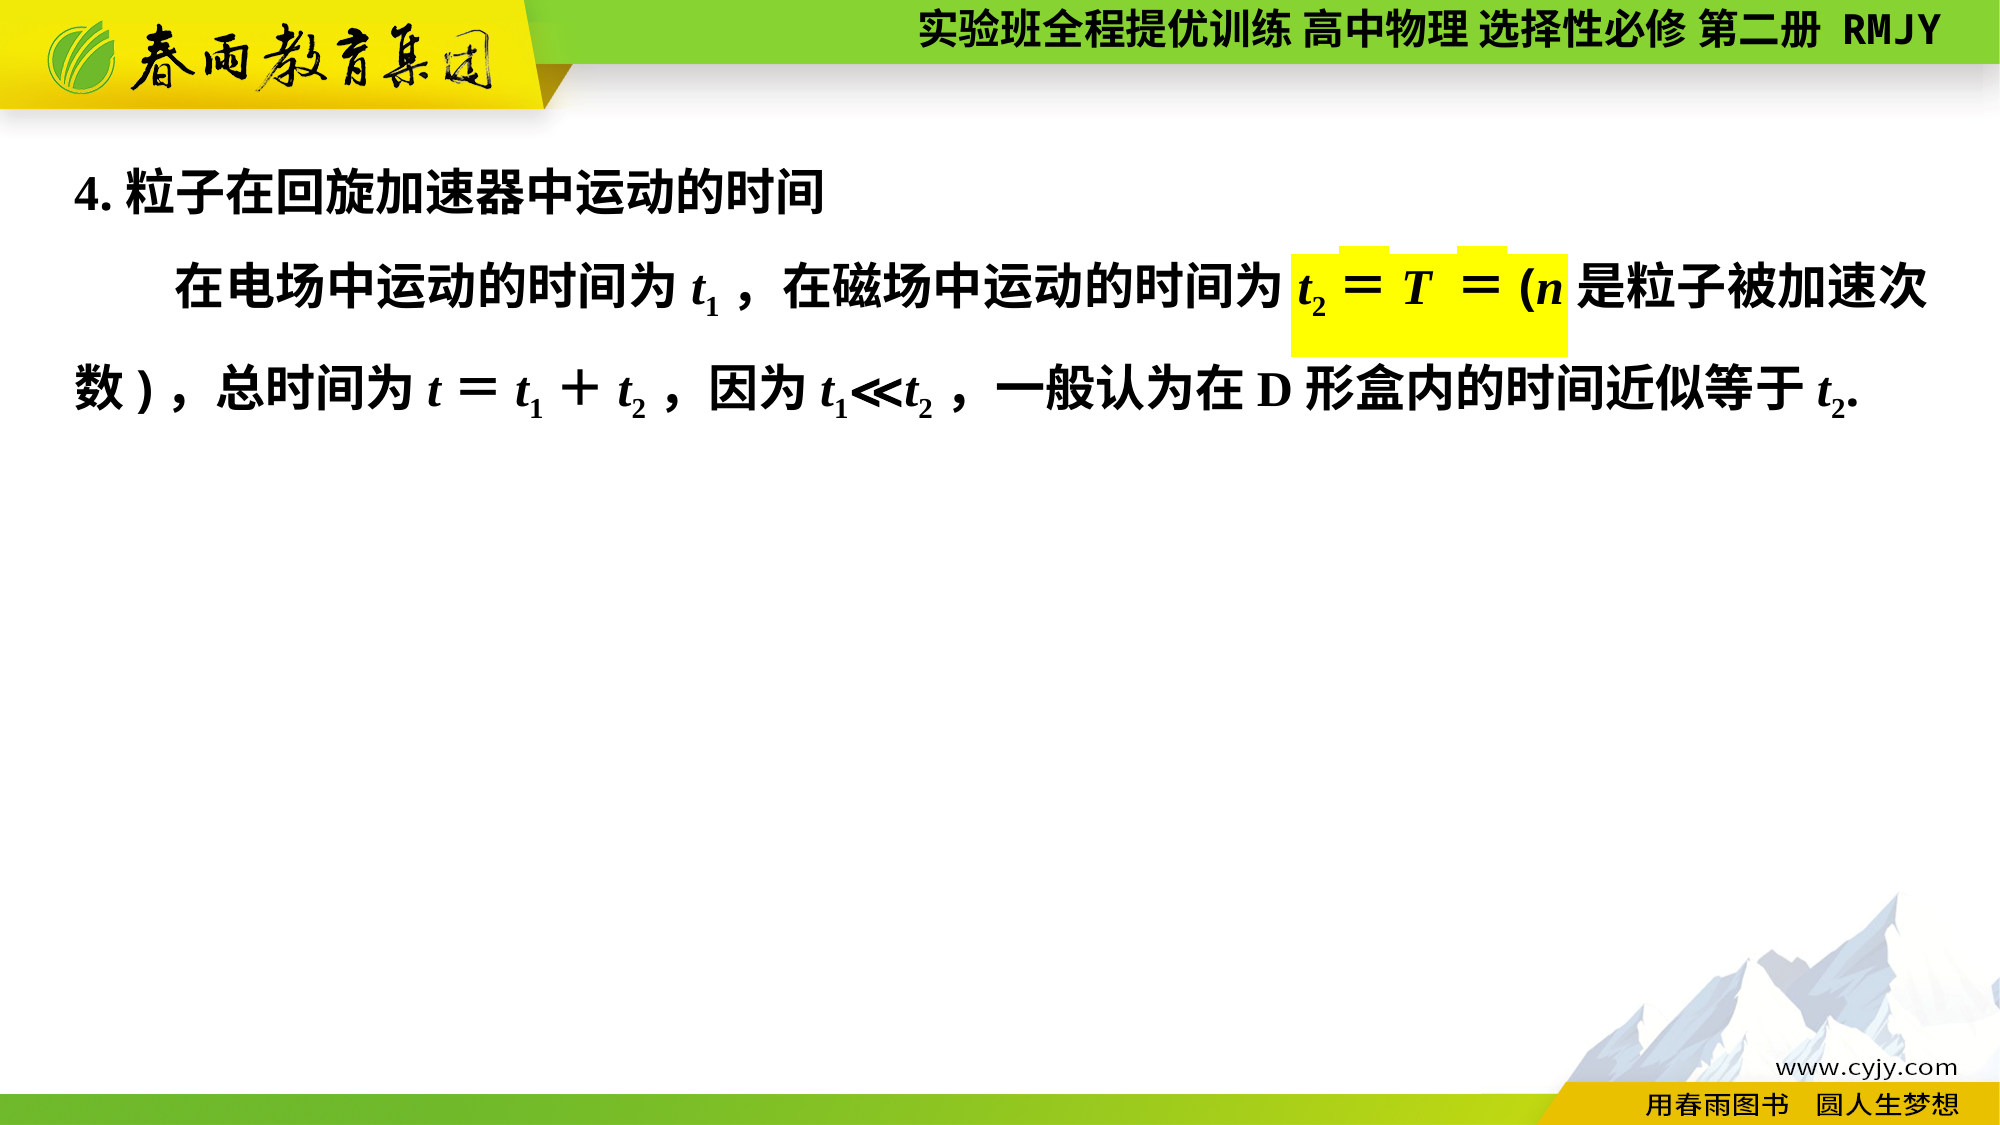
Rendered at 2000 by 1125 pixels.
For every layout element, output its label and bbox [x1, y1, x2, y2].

text_box [1292, 255, 1567, 356]
picture [0, 0, 2000, 1125]
